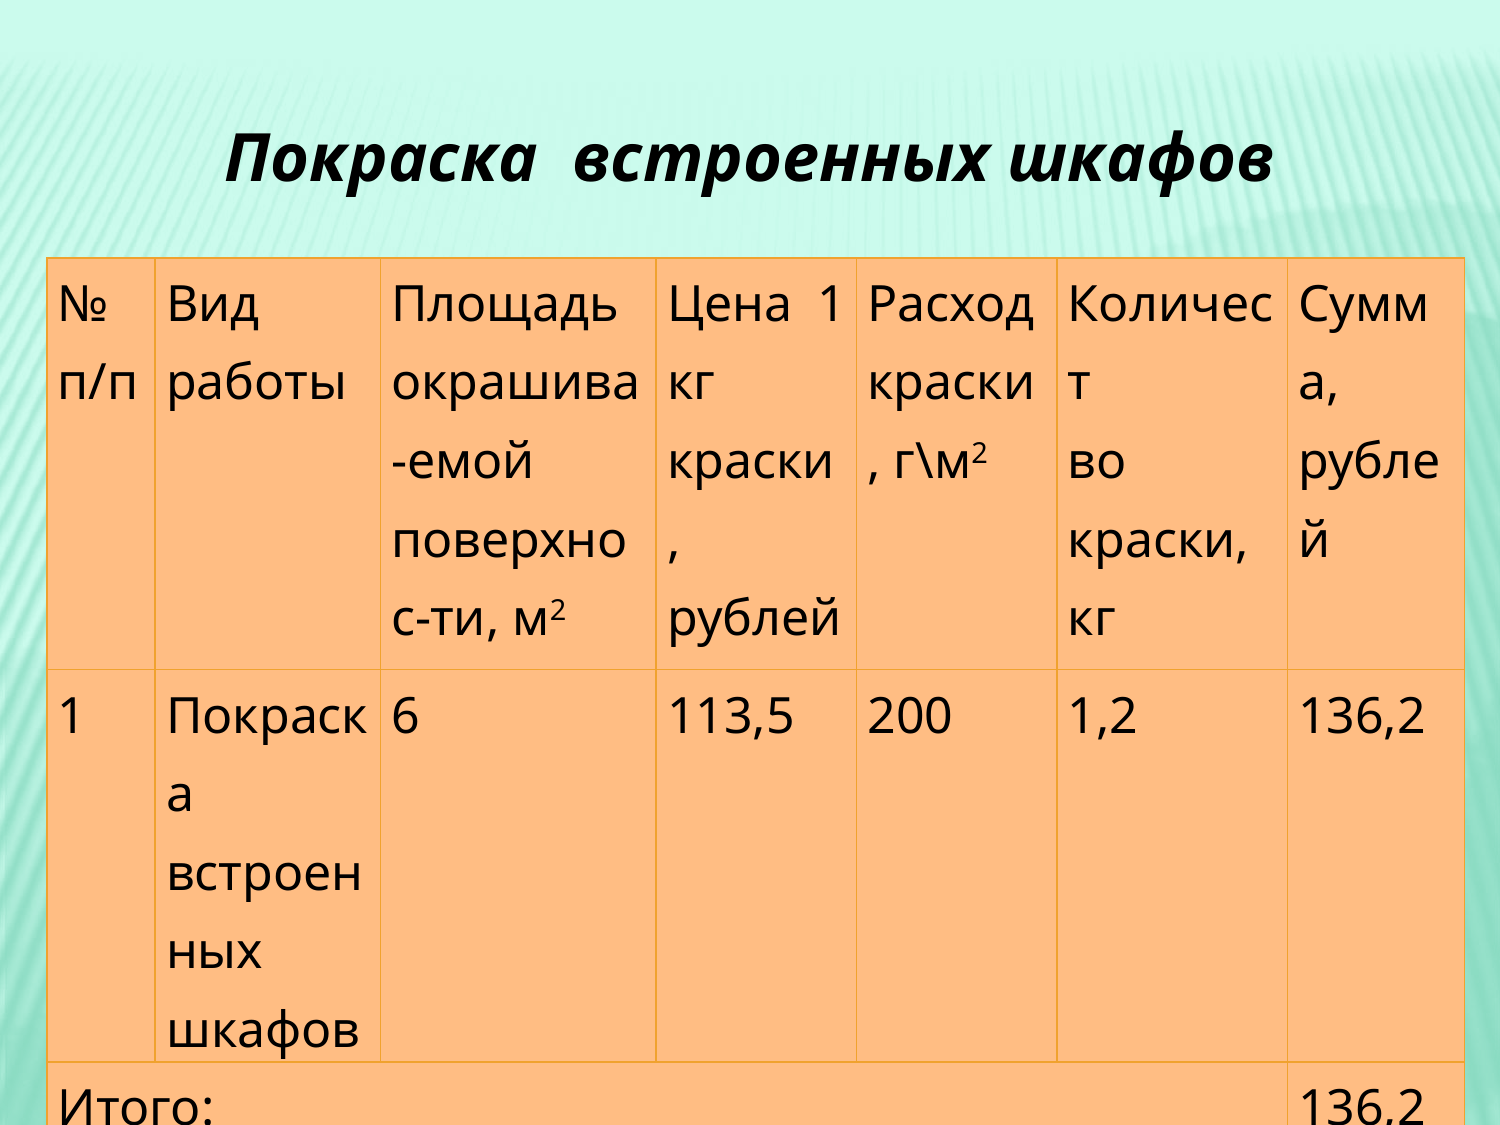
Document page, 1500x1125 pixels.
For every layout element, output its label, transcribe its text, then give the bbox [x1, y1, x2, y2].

table_header Расход краски, г\м2 [857, 337, 1056, 669]
table_header Вид работы [156, 337, 380, 669]
table_header Количест во краски, кг [1058, 337, 1287, 669]
table_cell 136,2 [1288, 670, 1464, 1061]
table_cell Итого: [48, 1063, 1287, 1125]
table_cell 136,2 [1288, 1063, 1464, 1125]
table_cell 1 [48, 670, 154, 1061]
table_cell 1,2 [1058, 670, 1287, 1061]
table_cell 6 [381, 670, 655, 1061]
text_box Покраска встроенных шкафов [58, 2, 1442, 337]
table_cell Покраска встроен ных шкафов [156, 670, 380, 1061]
table_cell 200 [857, 670, 1056, 1061]
table_header Цена 1 кг краски, рублей [657, 337, 856, 669]
table_cell 113,5 [657, 670, 856, 1061]
table_header № п/п [48, 259, 154, 669]
table_header Площадь окрашива-емой поверхнос-ти, м2 [381, 337, 655, 669]
table_header Сумма, рублей [1288, 259, 1464, 669]
